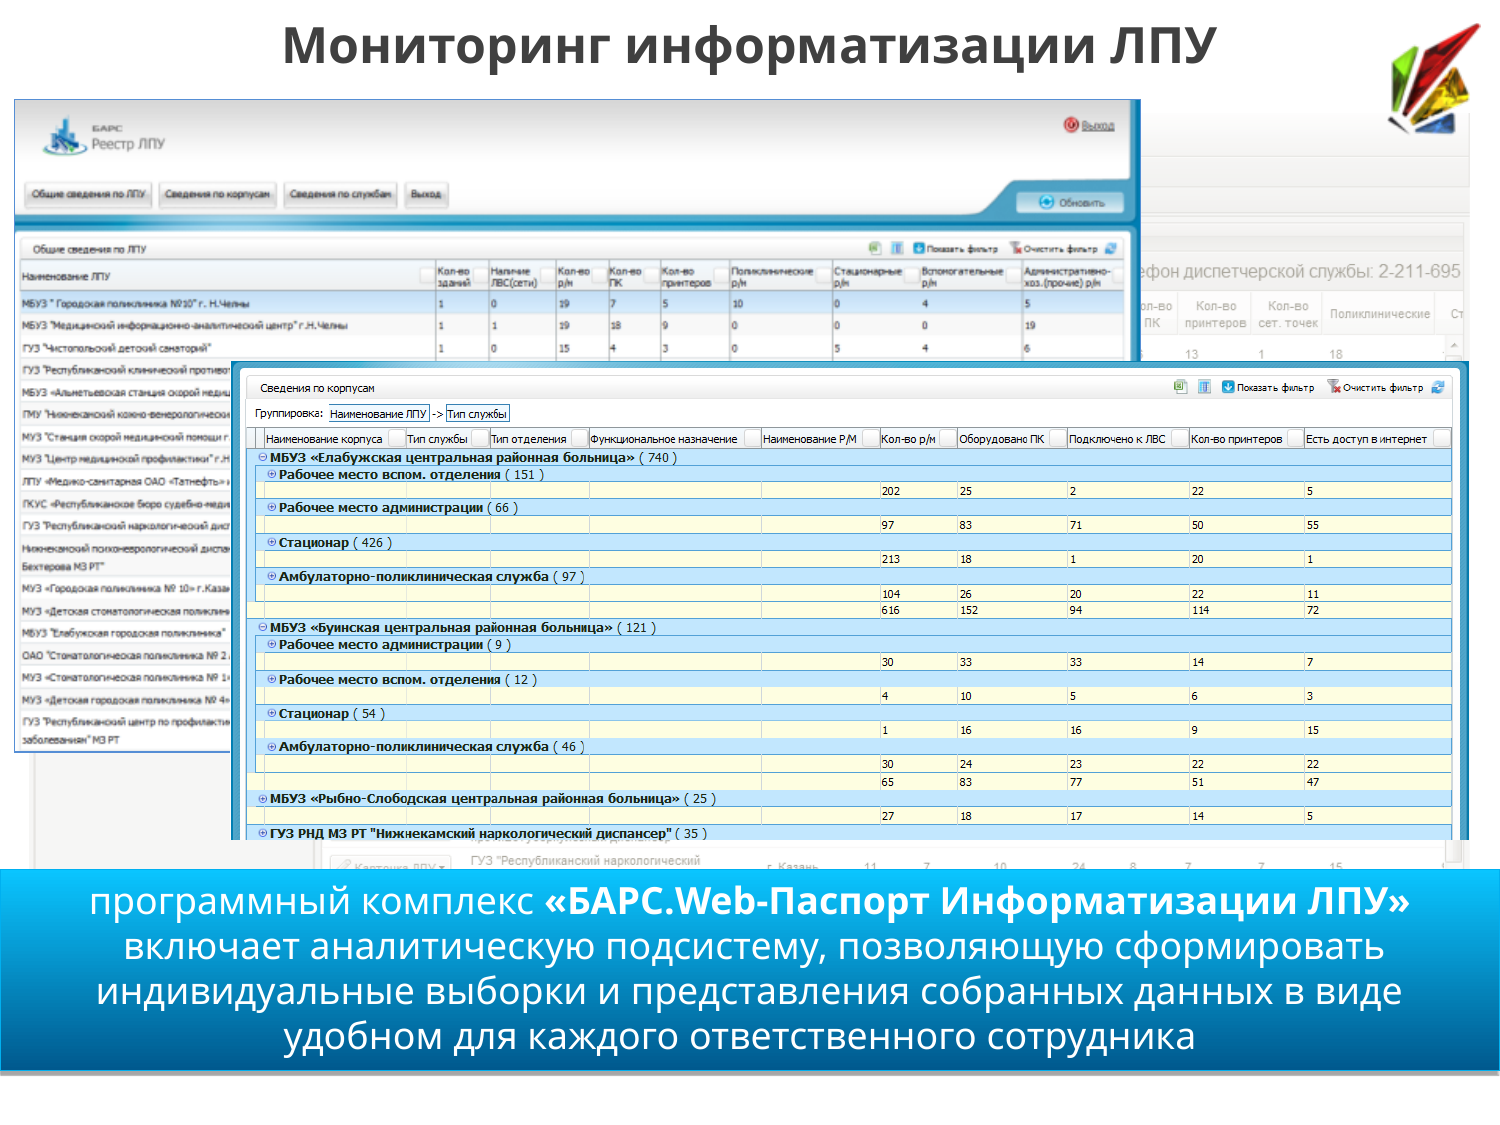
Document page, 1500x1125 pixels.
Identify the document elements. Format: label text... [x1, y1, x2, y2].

picture [1318, 984, 1334, 1003]
picture [1135, 931, 1157, 967]
picture [349, 1021, 366, 1042]
picture [480, 1029, 493, 1042]
picture [609, 939, 625, 958]
picture [334, 886, 346, 891]
picture [428, 984, 444, 1003]
picture [550, 1029, 564, 1042]
picture [1076, 894, 1101, 913]
picture [734, 939, 749, 958]
picture [1204, 984, 1221, 1003]
picture [957, 1029, 974, 1042]
picture [989, 1029, 1002, 1042]
picture [510, 939, 523, 959]
picture [232, 939, 236, 958]
picture [396, 984, 412, 1004]
picture [1222, 894, 1243, 921]
picture [489, 939, 505, 959]
picture [547, 896, 555, 911]
picture [250, 894, 270, 913]
picture [992, 984, 1003, 1004]
picture [601, 984, 617, 1003]
picture [1180, 984, 1197, 1003]
picture [1347, 939, 1362, 958]
picture [1052, 894, 1070, 922]
picture [478, 894, 494, 914]
picture [568, 939, 593, 959]
picture [733, 1029, 748, 1042]
picture [236, 984, 255, 1010]
picture [547, 984, 561, 1003]
picture [1111, 1029, 1128, 1042]
picture [1361, 984, 1380, 1010]
picture [138, 894, 155, 914]
picture [799, 894, 816, 914]
picture [1367, 939, 1383, 958]
picture [334, 939, 351, 958]
picture [432, 1029, 440, 1042]
picture [1308, 888, 1332, 914]
picture [1384, 984, 1400, 1004]
text_box Мониторинг информатизации ЛПУ [0, 5, 1500, 81]
picture [1283, 939, 1300, 959]
picture [1400, 897, 1408, 911]
picture [906, 939, 921, 958]
picture [620, 888, 638, 913]
picture [695, 939, 711, 958]
picture [99, 984, 116, 1003]
picture [829, 1029, 844, 1042]
picture [758, 984, 773, 1004]
picture [644, 1029, 656, 1042]
picture [165, 939, 182, 959]
picture [1024, 939, 1053, 965]
picture [1009, 984, 1024, 1004]
picture [1191, 939, 1202, 959]
picture [169, 984, 186, 1003]
picture [1274, 894, 1295, 913]
picture [602, 1029, 614, 1042]
picture [1306, 939, 1322, 958]
picture [1186, 939, 1190, 967]
picture [92, 894, 108, 913]
picture [368, 984, 383, 1003]
picture [923, 984, 936, 1004]
picture [284, 939, 299, 958]
picture [1055, 939, 1072, 967]
picture [780, 984, 796, 1003]
picture [775, 939, 796, 958]
picture [970, 939, 985, 958]
picture [178, 894, 182, 922]
picture [1007, 1029, 1025, 1042]
picture [116, 894, 120, 922]
picture [478, 976, 495, 1004]
picture [885, 950, 900, 959]
picture [941, 984, 958, 1004]
picture [792, 1029, 805, 1042]
picture [692, 1029, 709, 1042]
picture [1077, 939, 1102, 959]
picture [621, 1029, 638, 1042]
picture [376, 939, 393, 959]
picture [892, 984, 906, 1003]
picture [998, 886, 1023, 922]
picture [753, 939, 769, 959]
picture [193, 984, 209, 1003]
picture [889, 894, 907, 922]
picture [658, 984, 675, 1012]
picture [1107, 984, 1121, 1003]
picture [1158, 984, 1173, 1004]
picture [926, 939, 944, 959]
picture [301, 894, 316, 913]
picture [145, 984, 164, 1010]
picture [546, 939, 563, 967]
picture [121, 894, 132, 914]
picture [478, 939, 482, 958]
picture [344, 984, 361, 1003]
picture [1391, 896, 1399, 911]
picture [312, 939, 327, 959]
picture [773, 1029, 788, 1042]
picture [1092, 1029, 1103, 1042]
picture [220, 939, 231, 952]
picture [895, 1029, 912, 1042]
picture [331, 894, 348, 913]
picture [1327, 939, 1342, 959]
picture [1228, 984, 1243, 1003]
picture [1177, 894, 1193, 914]
picture [519, 894, 532, 914]
picture [355, 1031, 366, 1042]
picture [943, 888, 966, 913]
picture [1048, 1029, 1065, 1042]
picture [918, 1029, 936, 1042]
picture [14, 23, 1481, 868]
picture [886, 939, 899, 950]
picture [643, 887, 661, 914]
picture [531, 1029, 544, 1042]
picture [1237, 939, 1253, 958]
picture [1339, 888, 1360, 913]
picture [326, 1029, 344, 1042]
picture [1028, 1029, 1043, 1042]
text_box программный комплекс «БАРС.Web-Паспорт Информатизации ЛПУ» включает аналитическую подсистему, позволяющую сформировать индивидуальные выборки и представления собранных данных в виде удобном для каждого ответственного сотрудника [0, 869, 1500, 1071]
picture [772, 888, 792, 913]
picture [264, 939, 280, 959]
picture [987, 984, 991, 1012]
picture [401, 939, 418, 958]
picture [700, 984, 719, 1010]
picture [257, 984, 274, 1012]
picture [285, 1029, 291, 1042]
picture [298, 984, 315, 1004]
picture [676, 888, 710, 913]
picture [499, 1029, 514, 1042]
picture [295, 1029, 302, 1042]
picture [395, 1029, 413, 1042]
picture [799, 984, 816, 1004]
picture [278, 894, 294, 913]
picture [713, 894, 730, 914]
picture [863, 939, 881, 959]
picture [556, 897, 564, 911]
picture [680, 984, 696, 1004]
picture [1209, 939, 1229, 958]
picture [571, 888, 589, 913]
picture [1261, 939, 1265, 967]
picture [1256, 984, 1271, 1003]
picture [736, 886, 754, 914]
picture [406, 894, 427, 913]
picture [592, 888, 615, 913]
picture [801, 939, 818, 967]
picture [423, 939, 438, 958]
picture [161, 894, 173, 913]
picture [631, 939, 649, 959]
picture [1031, 984, 1047, 1003]
picture [278, 984, 293, 1004]
picture [845, 984, 861, 1003]
picture [739, 984, 754, 1003]
picture [911, 894, 929, 913]
picture [753, 1029, 769, 1042]
picture [1068, 1029, 1074, 1042]
picture [466, 939, 477, 952]
picture [659, 1029, 677, 1042]
picture [372, 1029, 389, 1042]
picture [1079, 984, 1094, 1003]
picture [823, 984, 839, 1004]
picture [713, 1029, 728, 1042]
picture [1079, 1029, 1085, 1042]
picture [842, 894, 859, 913]
picture [1117, 939, 1130, 959]
picture [308, 1029, 320, 1042]
picture [723, 984, 736, 1004]
picture [993, 939, 1018, 959]
picture [524, 984, 541, 1012]
picture [459, 1029, 471, 1042]
picture [1365, 888, 1387, 914]
picture [841, 939, 857, 958]
picture [974, 894, 992, 913]
picture [501, 984, 518, 1004]
picture [1055, 984, 1071, 1003]
picture [1266, 939, 1277, 959]
picture [869, 984, 886, 1003]
picture [947, 939, 964, 959]
picture [455, 894, 472, 914]
picture [214, 984, 231, 1003]
picture [871, 1029, 888, 1042]
picture [383, 894, 400, 914]
picture [434, 894, 450, 913]
picture [1198, 894, 1215, 914]
picture [443, 939, 460, 958]
picture [450, 984, 465, 1003]
picture [808, 1029, 823, 1042]
picture [199, 894, 214, 914]
picture [1340, 984, 1356, 1003]
picture [127, 939, 142, 958]
picture [1247, 894, 1268, 913]
picture [222, 894, 242, 913]
picture [567, 984, 584, 1003]
picture [718, 939, 731, 959]
picture [1162, 939, 1180, 959]
picture [634, 984, 650, 1003]
picture [1178, 1029, 1193, 1042]
picture [1107, 894, 1124, 914]
picture [419, 1029, 427, 1042]
picture [242, 939, 257, 959]
picture [357, 939, 372, 959]
picture [322, 984, 338, 1003]
picture [1287, 984, 1303, 1003]
picture [963, 976, 980, 1004]
picture [123, 984, 140, 1003]
picture [1151, 894, 1171, 913]
picture [190, 939, 215, 959]
picture [501, 894, 514, 913]
picture [653, 939, 672, 965]
picture [676, 939, 689, 959]
picture [183, 894, 194, 914]
picture [364, 894, 378, 913]
picture [1028, 894, 1046, 914]
picture [571, 1029, 594, 1042]
picture [821, 894, 836, 914]
picture [529, 939, 542, 958]
picture [849, 1029, 865, 1042]
picture [1159, 1029, 1172, 1042]
picture [1135, 984, 1154, 1010]
picture [148, 939, 161, 958]
picture [865, 894, 884, 914]
picture [942, 1029, 953, 1042]
picture [1128, 894, 1146, 913]
picture [1141, 1029, 1152, 1042]
